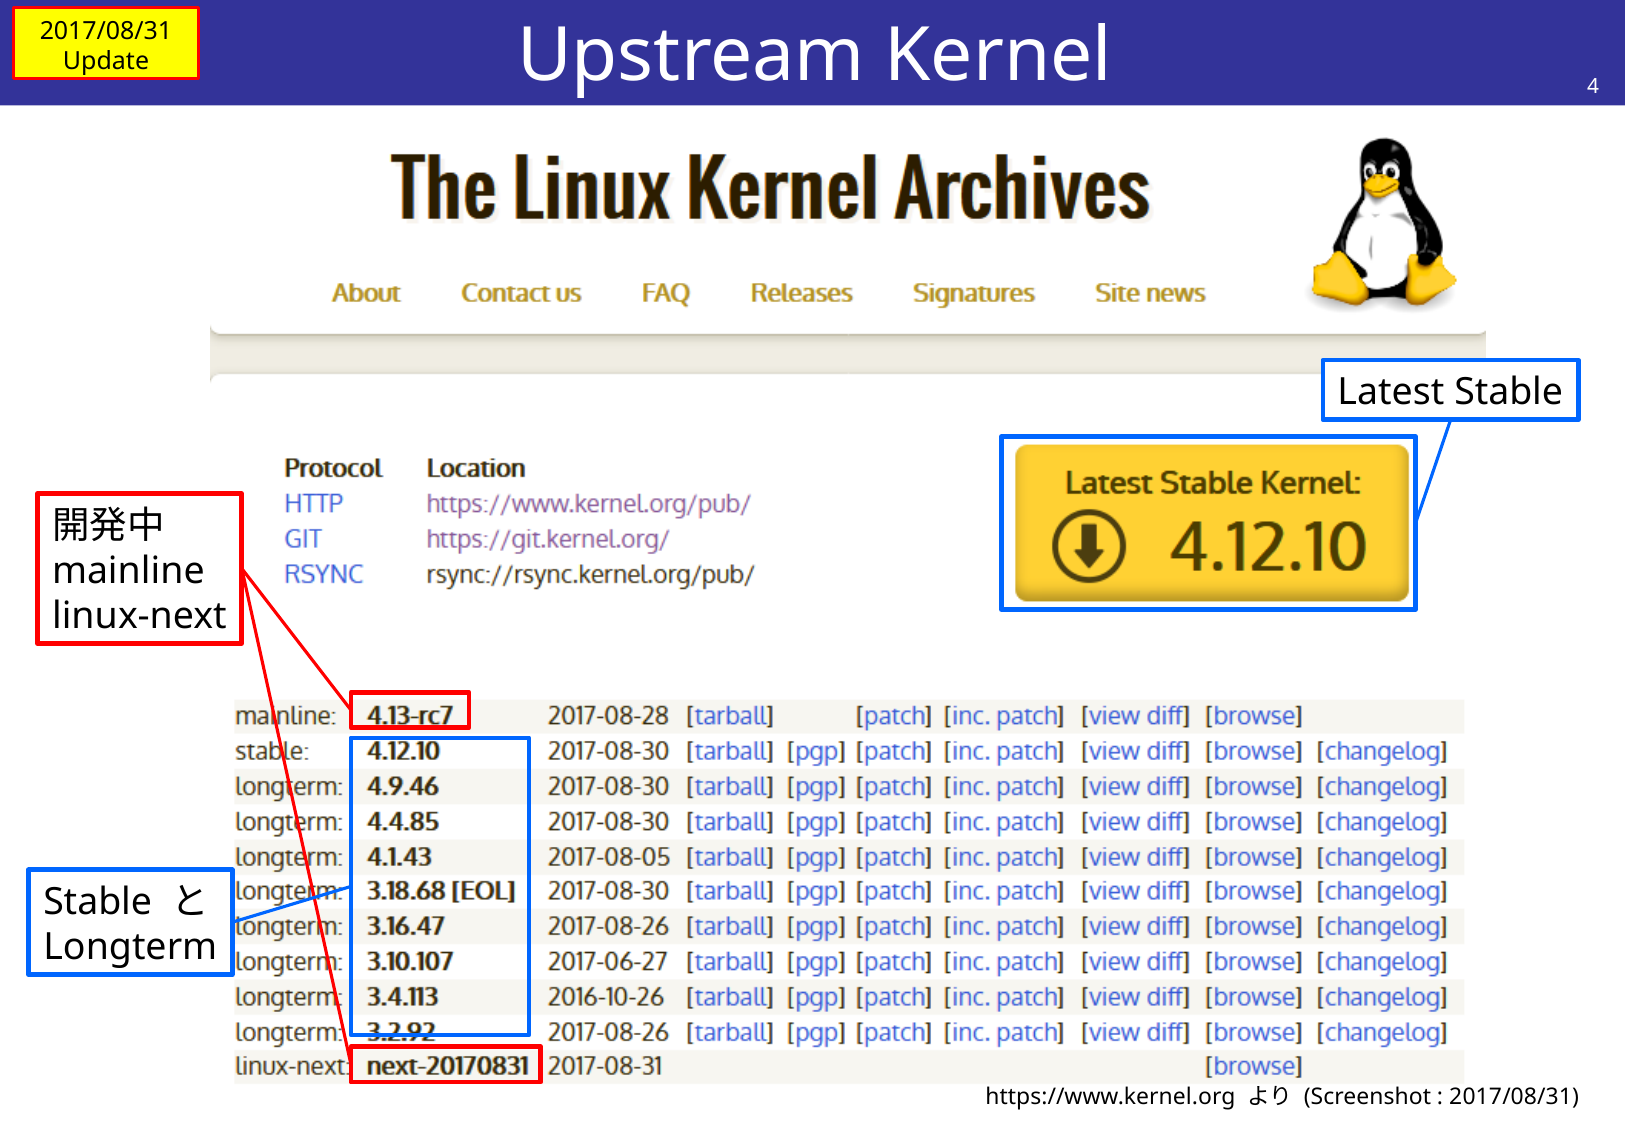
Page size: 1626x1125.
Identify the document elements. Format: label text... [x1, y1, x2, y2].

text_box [245, 886, 352, 924]
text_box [256, 569, 352, 885]
text_box Latest Stable [1490, 360, 1579, 420]
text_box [256, 929, 352, 1065]
picture [210, 113, 1486, 1099]
text_box https://www.kernel.org より (Screenshot : 2017/08/31) [970, 1074, 1595, 1117]
text_box 開発中 mainline linux-next [37, 493, 205, 644]
slide_number 4 [1522, 65, 1614, 105]
title Upstream Kernel [83, 0, 1546, 102]
text_box 2017/08/31 Update [13, 7, 199, 79]
text_box Stable と Longterm [28, 869, 205, 975]
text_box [1415, 420, 1451, 524]
